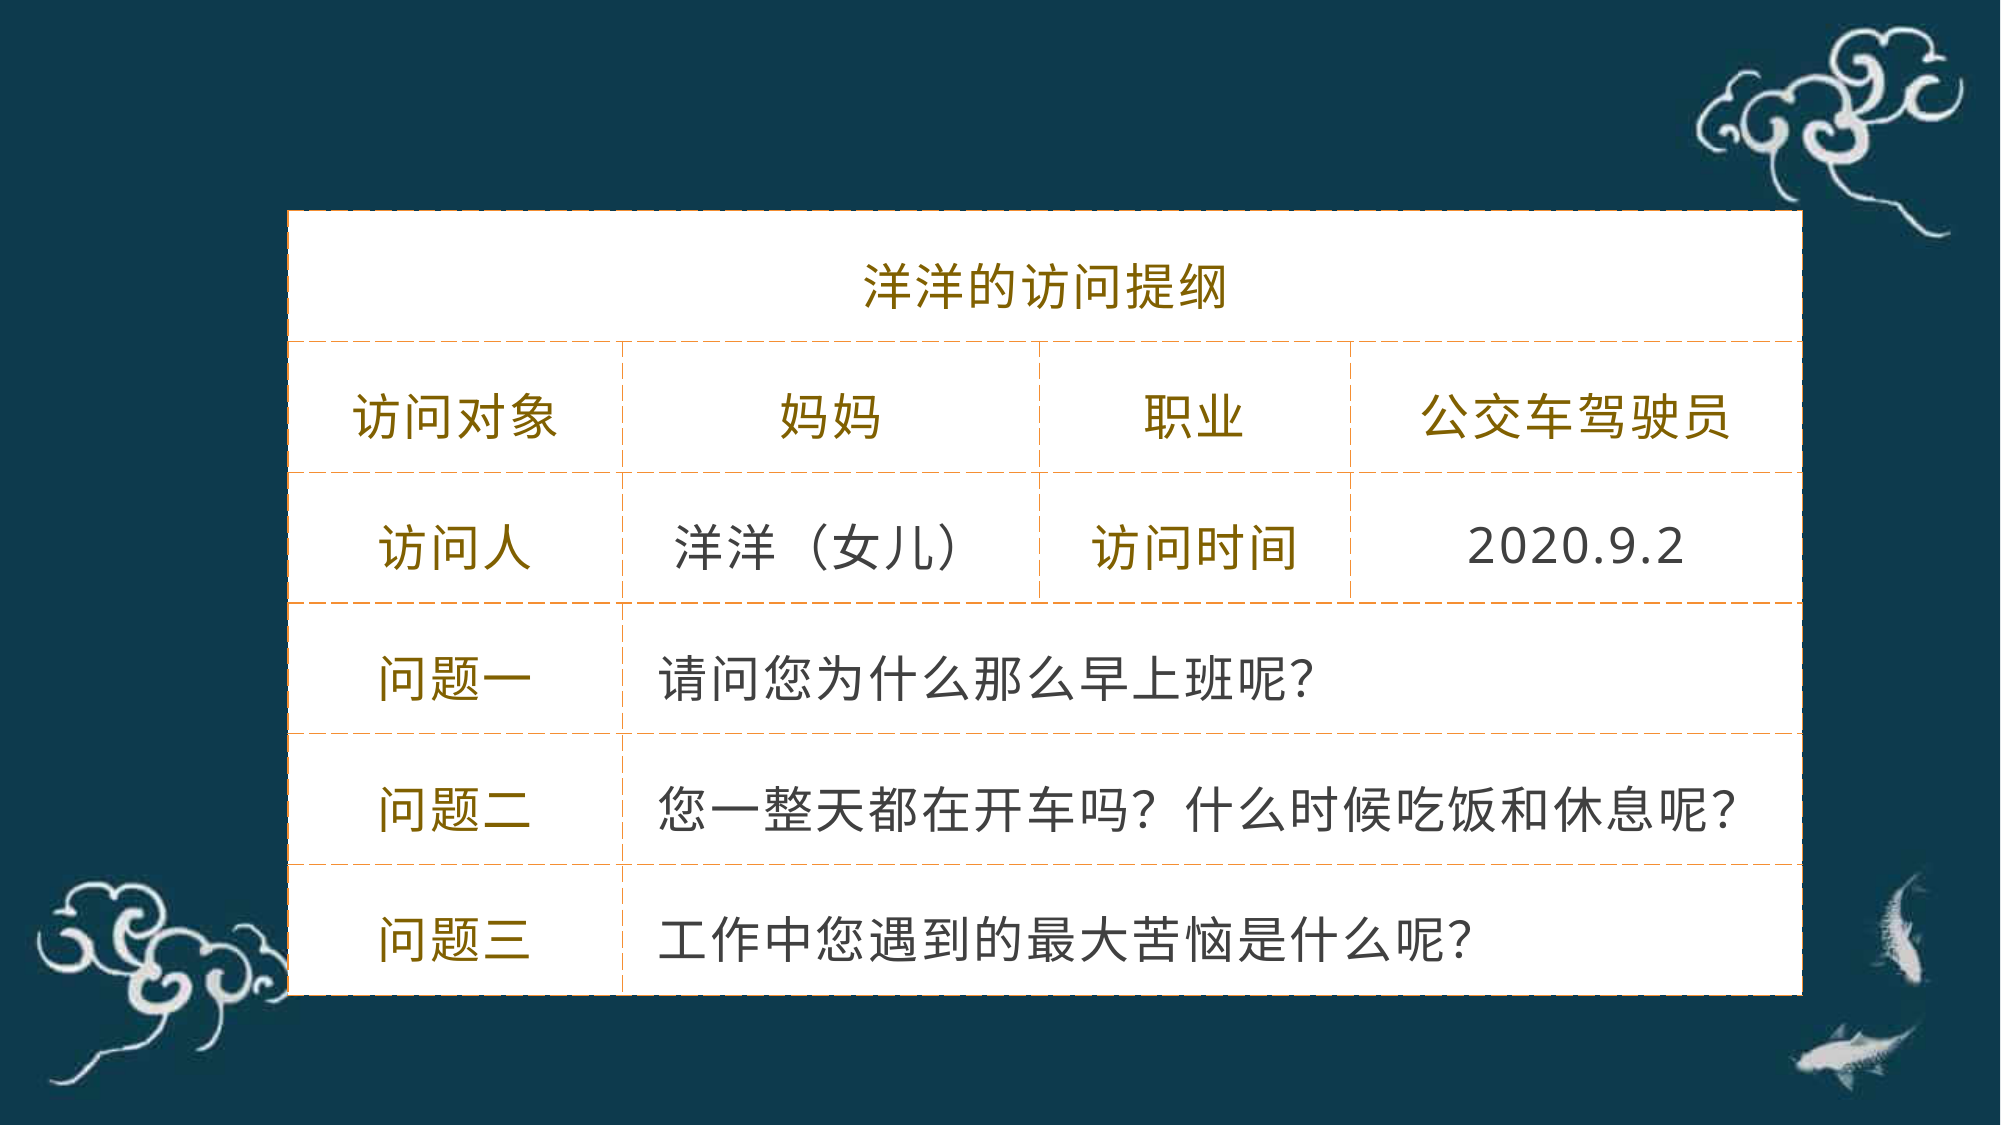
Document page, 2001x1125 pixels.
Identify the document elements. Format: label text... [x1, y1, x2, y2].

table_cell 访问人 [288, 472, 622, 603]
picture [0, 0, 2001, 1125]
table_cell 洋洋（女儿） [622, 472, 1039, 603]
table_cell 职业 [1039, 341, 1350, 472]
table_cell 问题二 [288, 734, 622, 864]
table_cell 2020.9.2 [1350, 472, 1802, 603]
table_cell 访问对象 [288, 341, 622, 472]
table_cell 公交车驾驶员 [1350, 341, 1802, 472]
table_header 洋洋的访问提纲 [288, 211, 1802, 341]
table_cell 妈妈 [622, 341, 1039, 472]
table_cell 工作中您遇到的最大苦恼是什么呢？ [622, 864, 1802, 995]
table_cell 访问时间 [1039, 472, 1350, 603]
table_cell 您一整天都在开车吗？什么时候吃饭和休息呢？ [622, 734, 1802, 864]
table_cell 问题一 [288, 603, 622, 734]
table_cell 请问您为什么那么早上班呢？ [622, 603, 1802, 734]
table_cell 问题三 [288, 864, 622, 995]
